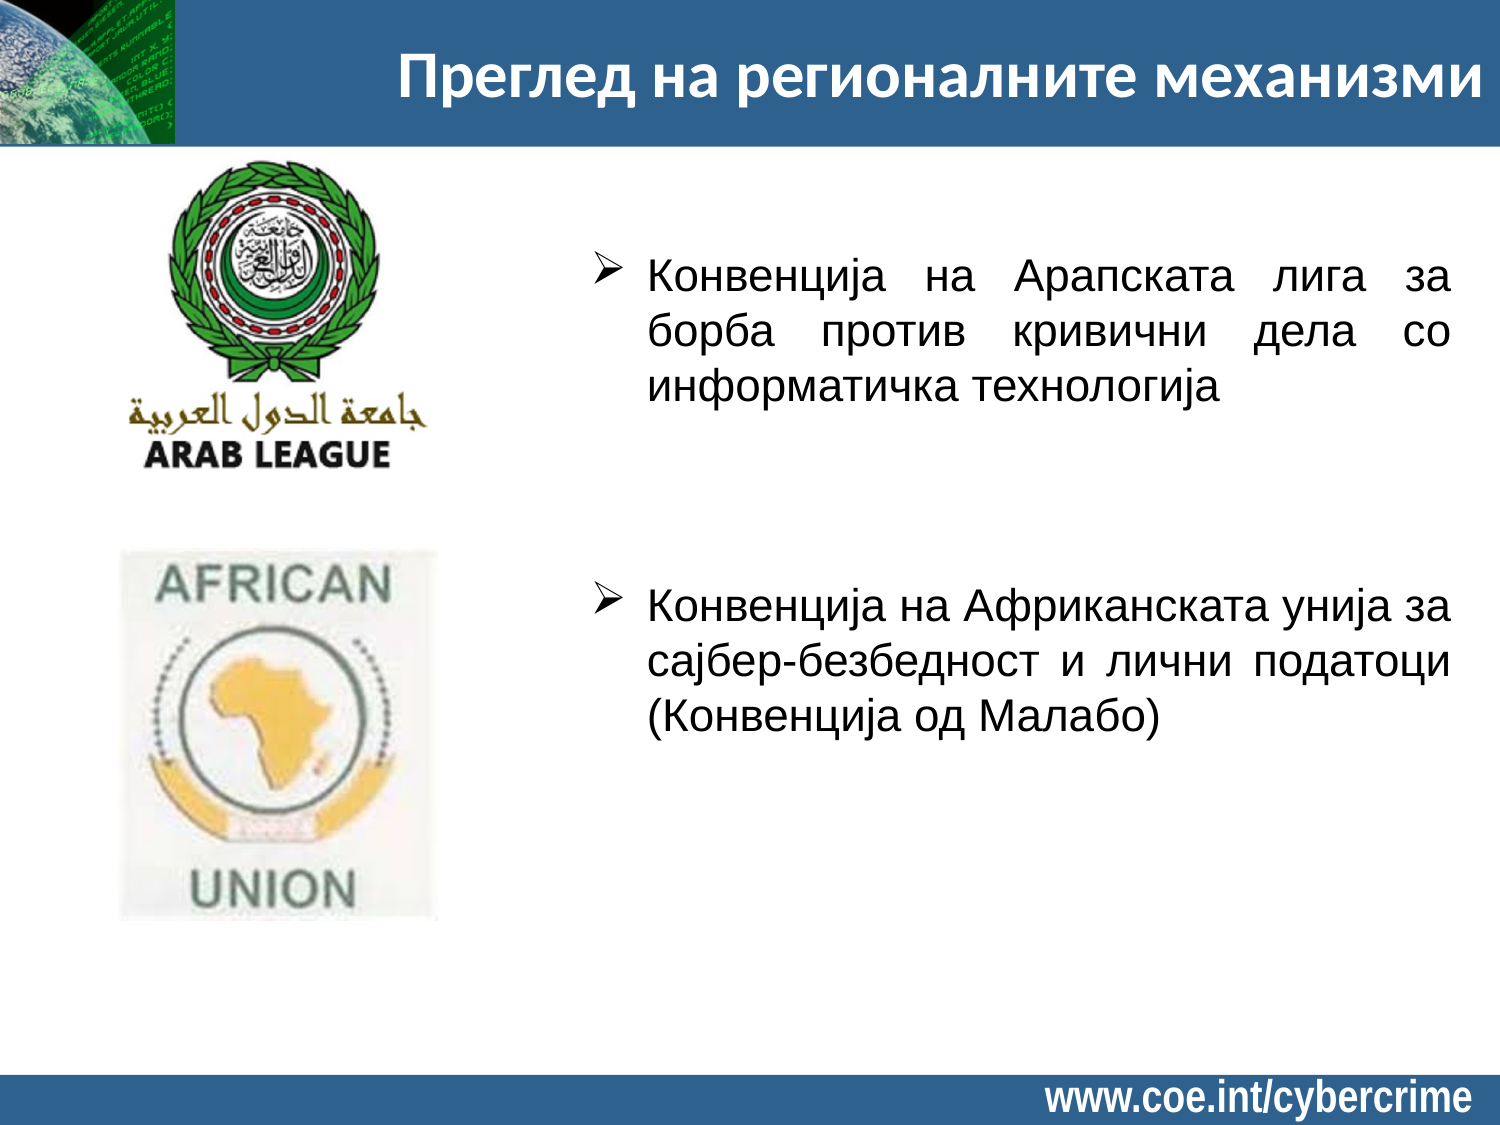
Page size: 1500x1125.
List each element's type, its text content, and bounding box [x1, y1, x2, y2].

picture [32, 154, 506, 481]
text_box www.coe.int/cybercrime [1030, 1059, 1500, 1125]
picture [118, 547, 438, 921]
text_box [0, 1073, 1030, 1125]
text_box Конвенција на Арапската лига за борба против кривични дела со информатичка технологија Конвенција на Африканската унија за сајбер-безбедност и лични податоци (Конвенција од Малабо) [575, 238, 1467, 914]
text_box Преглед на регионалните механизми [177, 0, 1500, 149]
picture [0, 0, 175, 144]
